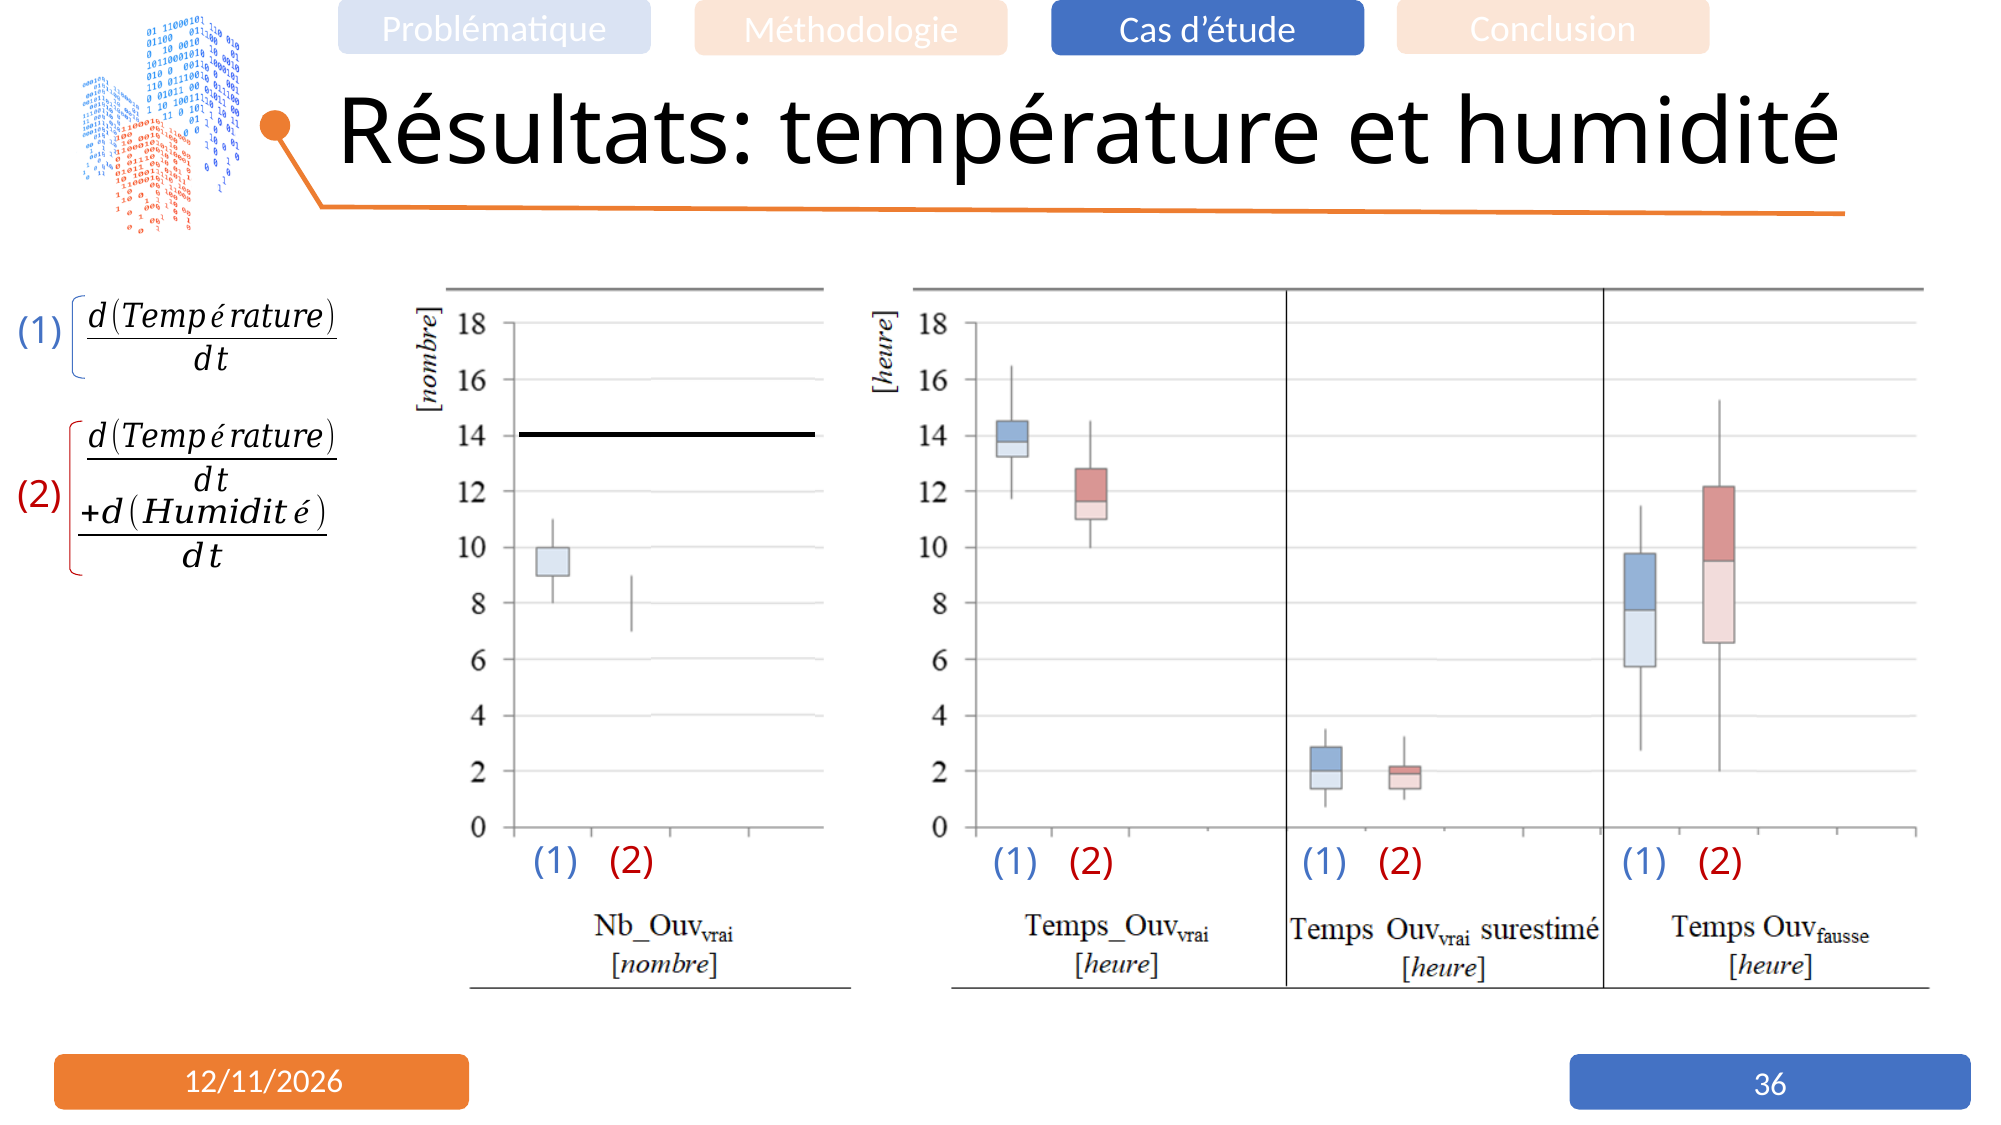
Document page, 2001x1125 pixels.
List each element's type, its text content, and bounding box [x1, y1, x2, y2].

text_box (1) [3, 298, 73, 359]
text_box Conclusion [1395, 0, 1711, 56]
picture [57, 0, 260, 253]
text_box Méthodologie [693, 0, 1009, 57]
title Résultats: température et humidité [321, 76, 1863, 184]
text_box Problématique [336, 0, 652, 56]
text_box [69, 420, 83, 576]
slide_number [57, 1049, 470, 1110]
picture [399, 278, 1945, 1000]
slide_number 36 [1569, 1054, 1971, 1110]
text_box (2) [2, 462, 69, 523]
text_box [71, 295, 85, 379]
text_box Cas d’étude [1050, 0, 1366, 57]
